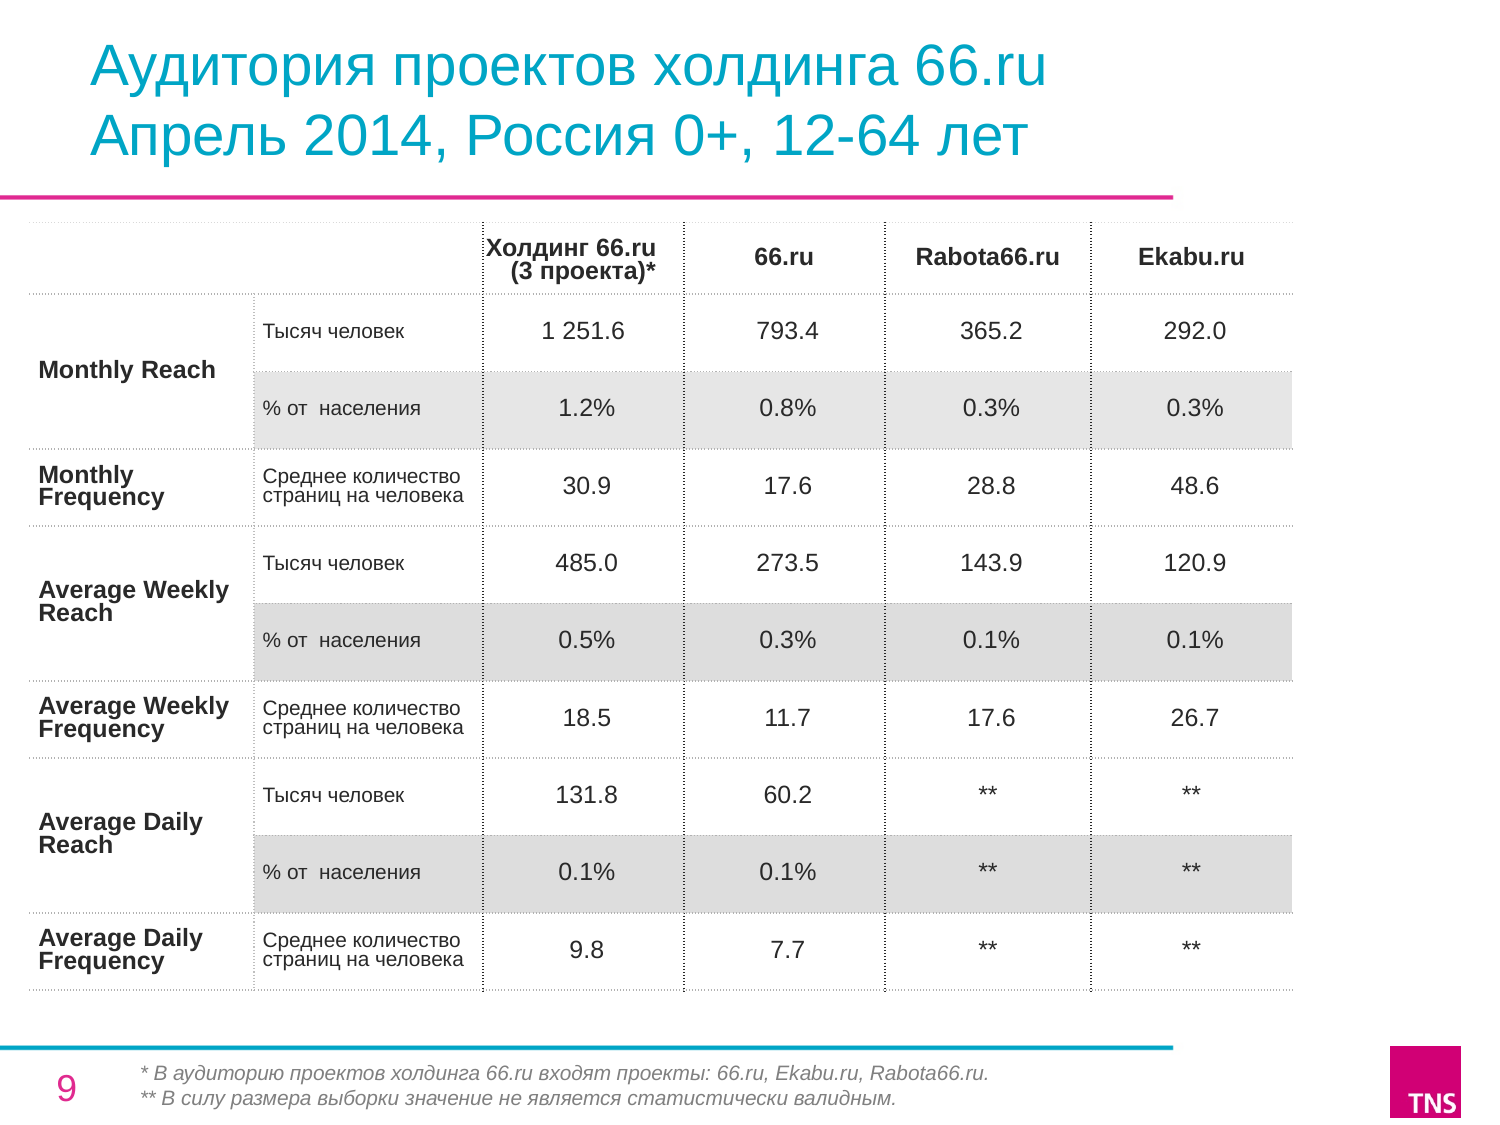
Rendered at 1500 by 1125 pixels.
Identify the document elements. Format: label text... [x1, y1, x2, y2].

table_cell 1.2% [483, 372, 684, 449]
table_cell 143.9 [885, 526, 1091, 603]
table_cell Average Daily Reach [29, 758, 254, 913]
table_cell Среднее количество страниц на человека [254, 913, 483, 990]
table_cell ** [885, 758, 1091, 835]
table_cell Тысяч человек [254, 526, 483, 603]
table_cell Среднее количество страниц на человека [254, 449, 483, 526]
table_cell 0.3% [1091, 372, 1292, 449]
table_cell 0.3% [885, 372, 1091, 449]
table_cell 1 251.6 [483, 294, 684, 372]
table_cell Monthly Reach [29, 294, 254, 449]
table_cell 0.1% [885, 603, 1091, 681]
table_cell % от населения [254, 835, 483, 913]
table_cell ** [1091, 758, 1292, 835]
table_cell 48.6 [1091, 449, 1292, 526]
table_cell Monthly Frequency [29, 449, 254, 526]
table_cell 0.1% [483, 835, 684, 913]
table_cell 131.8 [483, 758, 684, 835]
slide_number 9 [40, 1055, 392, 1125]
table_cell Average Weekly Reach [29, 526, 254, 681]
table_cell 0.1% [684, 835, 885, 913]
title Аудитория проектов холдинга 66.ru Апрель 2014, Россия 0+, 12-64 лет [74, 8, 1476, 187]
picture [0, 0, 1500, 1125]
table_cell Тысяч человек [254, 294, 483, 372]
table_header Холдинг 66.ru (3 проекта)* [483, 223, 684, 294]
table_cell 17.6 [885, 681, 1091, 758]
table_cell 273.5 [684, 526, 885, 603]
table_cell 365.2 [885, 294, 1091, 372]
table_cell 0.1% [1091, 603, 1292, 681]
table_cell Average Daily Frequency [29, 913, 254, 990]
table_header Ekabu.ru [1091, 223, 1292, 294]
table_cell 7.7 [684, 913, 885, 990]
table_cell % от населения [254, 603, 483, 681]
table_header 66.ru [684, 223, 885, 294]
table_cell % от населения [254, 372, 483, 449]
table_cell ** [1091, 913, 1292, 990]
table_cell 11.7 [684, 681, 885, 758]
table_cell 28.8 [885, 449, 1091, 526]
table_cell 26.7 [1091, 681, 1292, 758]
table_header [29, 223, 483, 294]
table_cell 17.6 [684, 449, 885, 526]
table_cell 30.9 [483, 449, 684, 526]
table_cell ** [885, 835, 1091, 913]
table_cell 60.2 [684, 758, 885, 835]
table_cell 9.8 [483, 913, 684, 990]
table_cell Average Weekly Frequency [29, 681, 254, 758]
table_cell 485.0 [483, 526, 684, 603]
table_cell 18.5 [483, 681, 684, 758]
table_cell 0.5% [483, 603, 684, 681]
table_cell Среднее количество страниц на человека [254, 681, 483, 758]
table_cell Тысяч человек [254, 758, 483, 835]
table_cell ** [885, 913, 1091, 990]
table_cell ** [1091, 835, 1292, 913]
table_cell 120.9 [1091, 526, 1292, 603]
table_header Rabota66.ru [885, 223, 1091, 294]
table_cell 0.3% [684, 603, 885, 681]
text_box * В аудиторию проектов холдинга 66.ru входят проекты: 66.ru, Ekabu.ru, Rabota66.ru. ** В силу размера выборки значение не является статистически валидным. [124, 1052, 1463, 1117]
table_cell 0.8% [684, 372, 885, 449]
table_cell 793.4 [684, 294, 885, 372]
table_cell 292.0 [1091, 294, 1292, 372]
